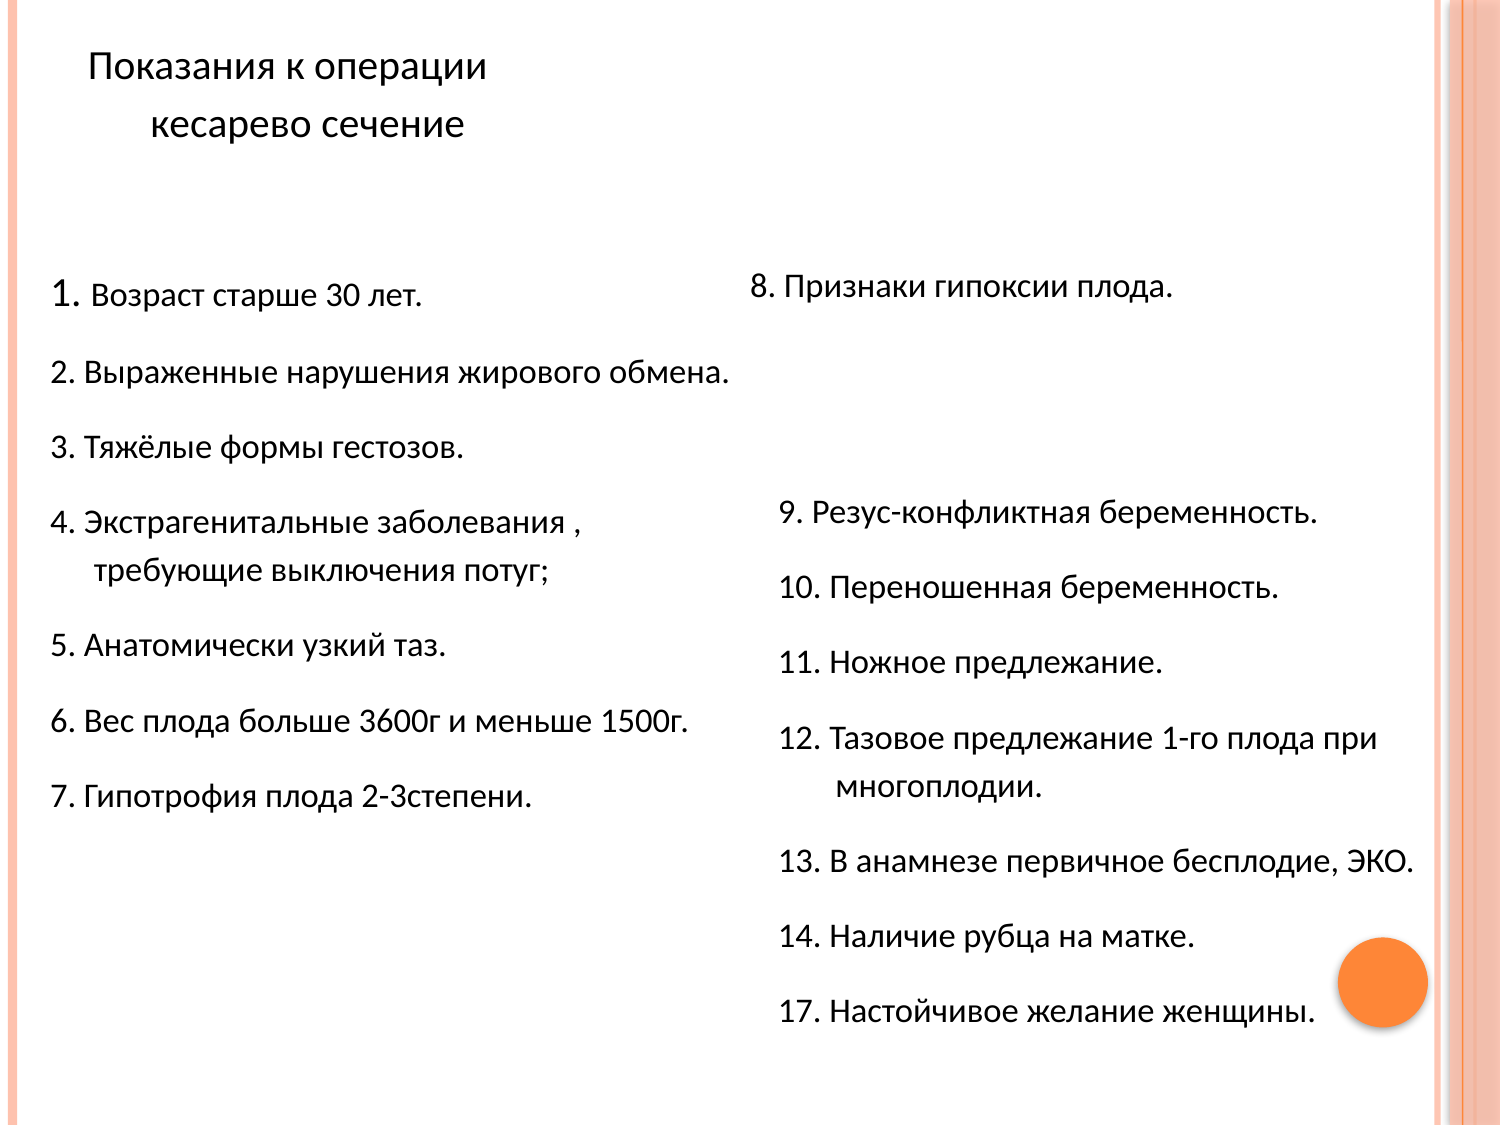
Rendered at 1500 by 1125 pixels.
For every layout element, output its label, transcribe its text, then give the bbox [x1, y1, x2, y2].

list Показания к операции кесарево сечение 1. Возраст старше 30 лет. 2. Выраженные нарушения жирового обмена. 3. Тяжёлые формы гестозов. 4. Экстрагенитальные заболевания , требующие выключения потуг; 5. Анатомически узкий таз. 6. Вес плода больше 3600г и меньше 1500г. 7. Гипотрофия плода 2-3степени. 8. Признаки гипоксии плода. 9. Резус-конфликтная беременность. 10. Переношенная беременность. 11. Ножное предлежание. 12. Тазовое предлежание 1-го плода при многоплодии. 13. В анамнезе первичное бесплодие, ЭКО. 14. Наличие рубца на матке. 17. Настойчивое желание женщины. [35, 23, 1465, 1125]
